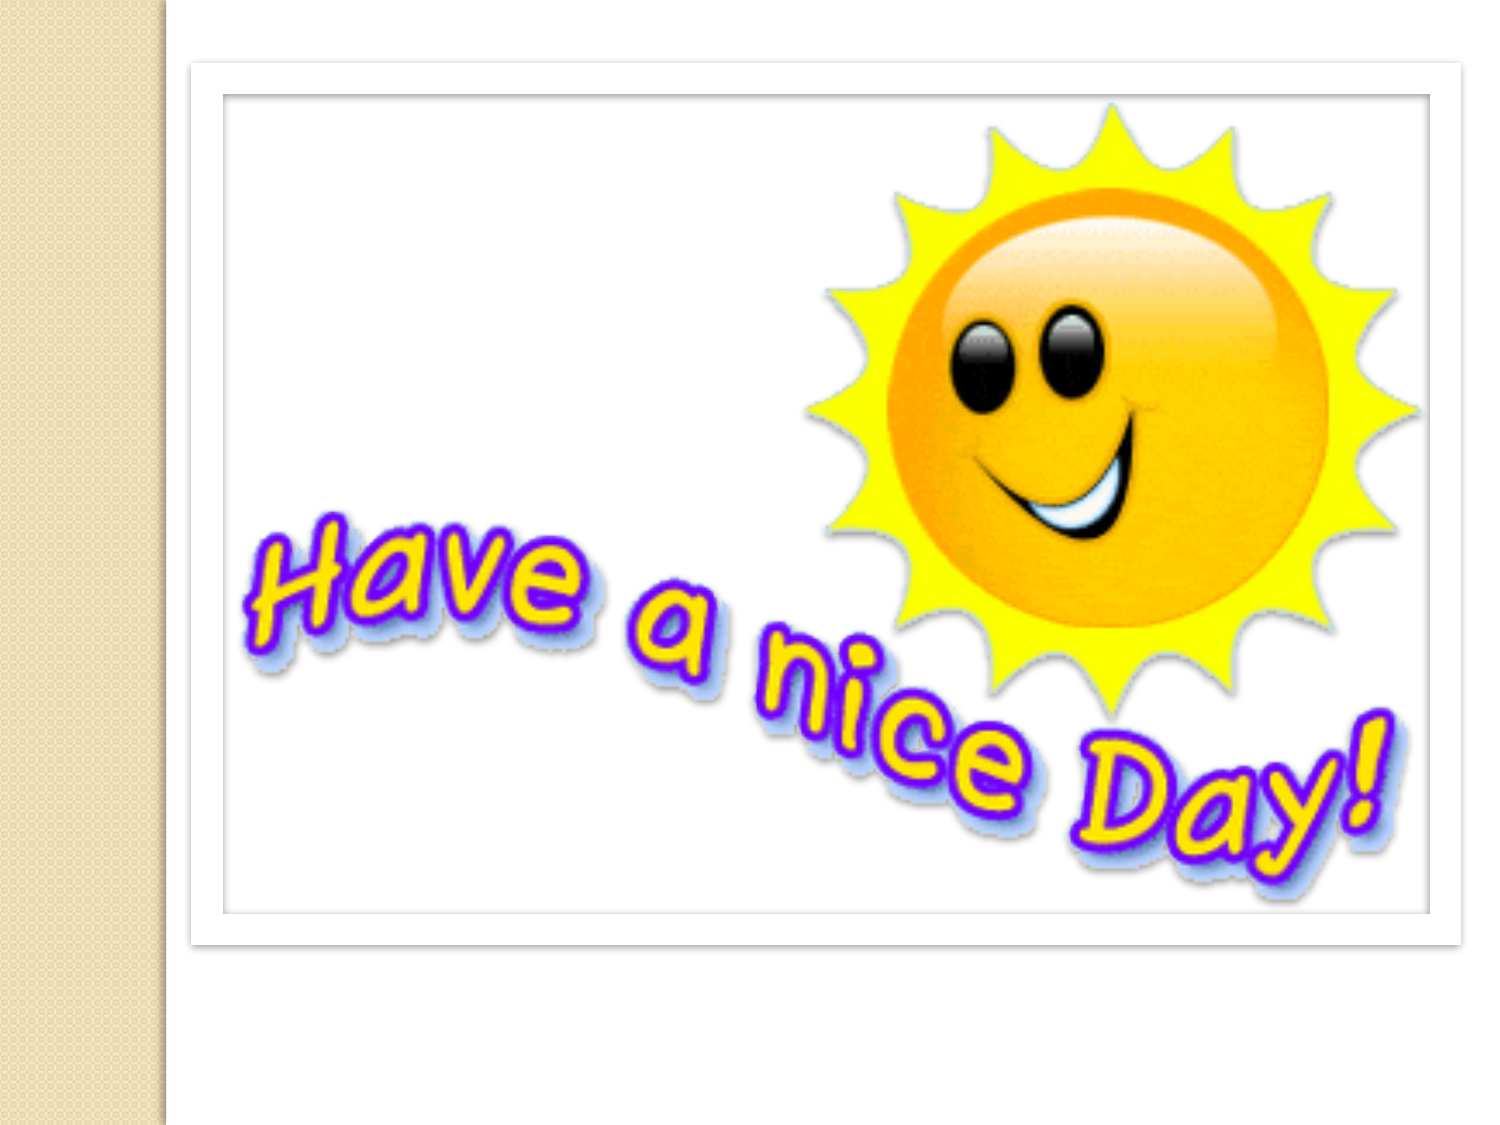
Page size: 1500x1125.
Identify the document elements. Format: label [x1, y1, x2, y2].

picture [222, 93, 1430, 915]
